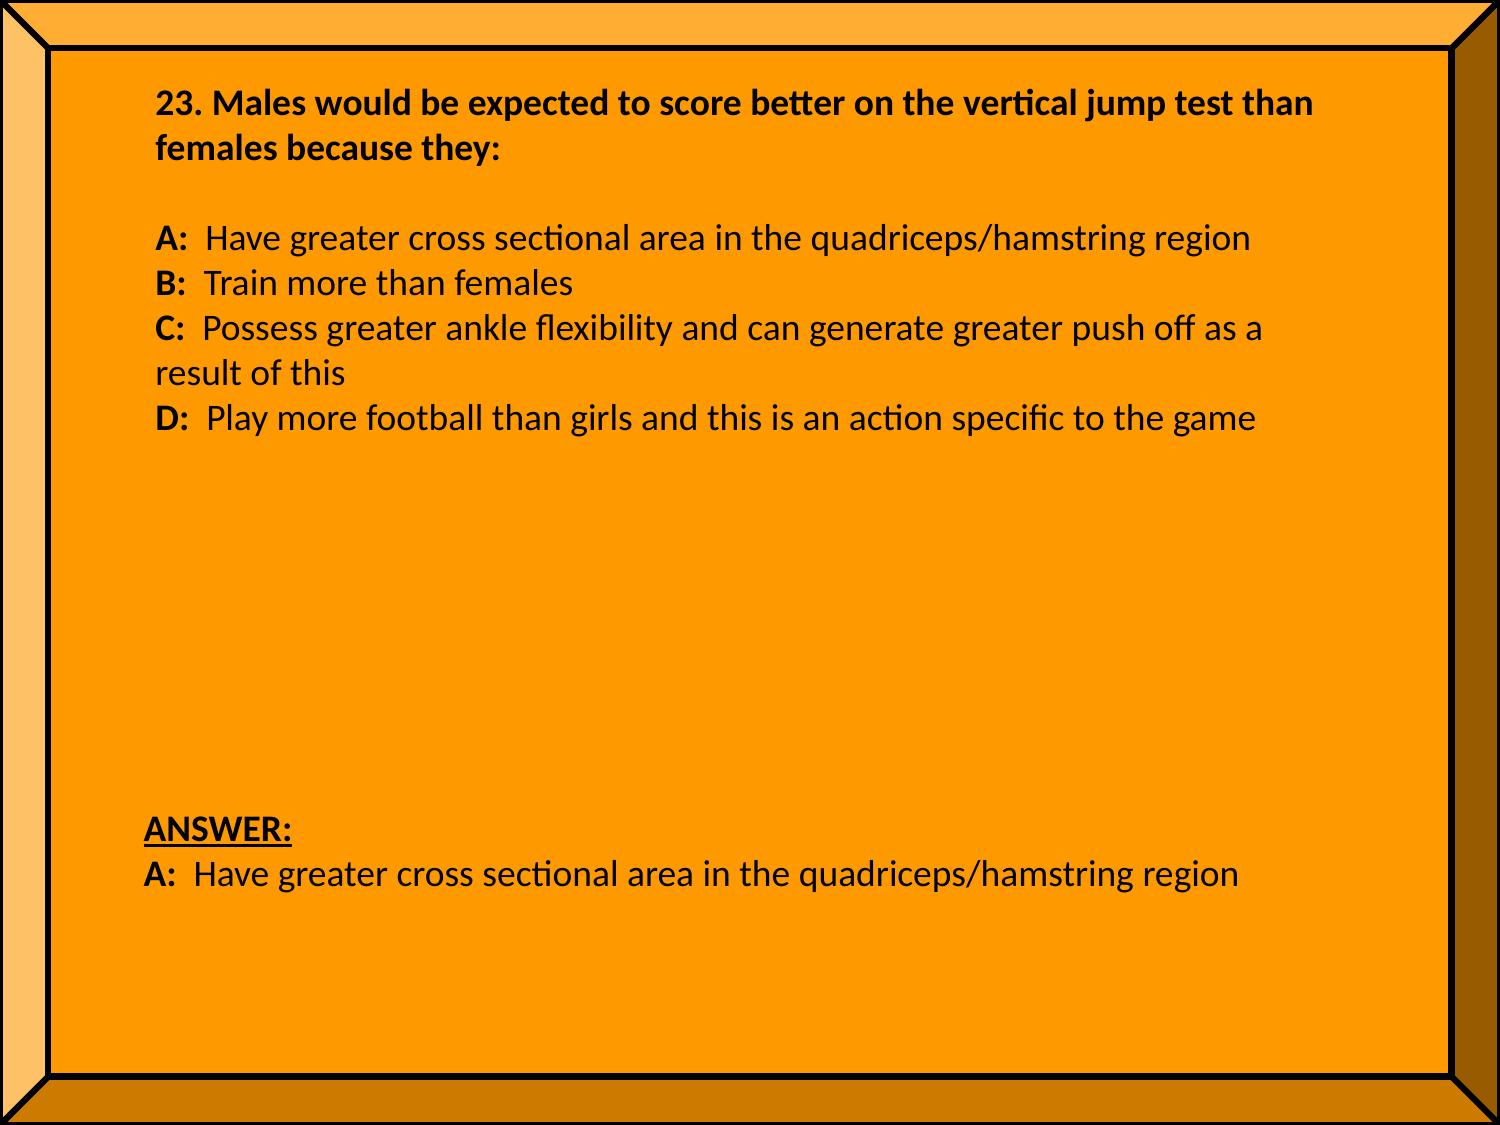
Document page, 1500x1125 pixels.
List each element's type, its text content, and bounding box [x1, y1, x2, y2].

text_box 23. Males would be expected to score better on the vertical jump test than females because they: A: Have greater cross sectional area in the quadriceps/hamstring region B: Train more than females C: Possess greater ankle flexibility and can generate greater push off as a result of this D: Play more football than girls and this is an action specific to the game [140, 70, 1371, 490]
text_box ANSWER: A: Have greater cross sectional area in the quadriceps/hamstring region [128, 796, 1383, 902]
